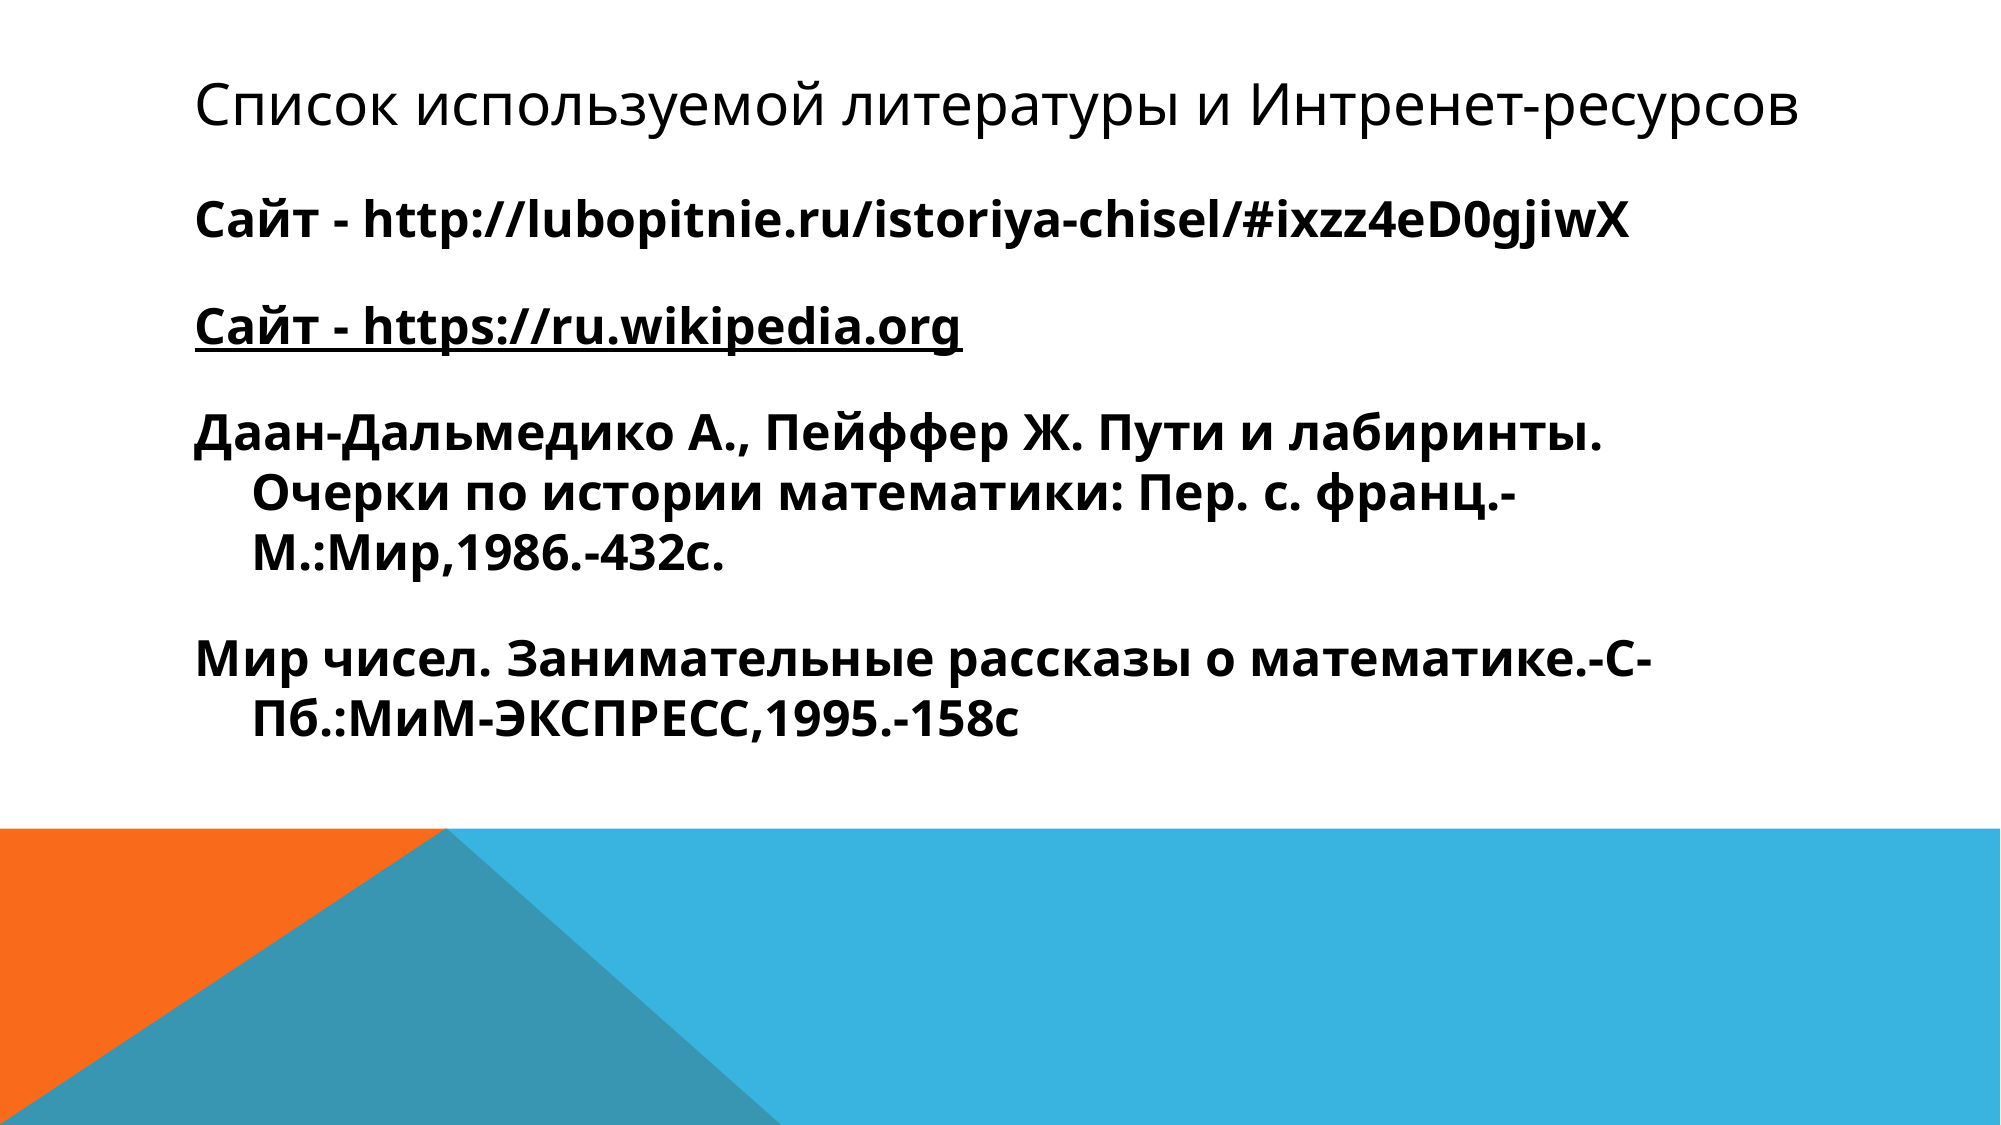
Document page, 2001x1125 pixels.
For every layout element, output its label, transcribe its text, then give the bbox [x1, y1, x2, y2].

title Список используемой литературы и Интренет-ресурсов [180, 60, 1825, 150]
list Сайт - http://lubopitnie.ru/istoriya-chisel/#ixzz4eD0gjiwX Сайт - https://ru.wikipedia.org Даан-Дальмедико А., Пейффер Ж. Пути и лабиринты. Очерки по истории математики: Пер. с. франц.-М.:Мир,1986.-432с. Мир чисел. Занимательные рассказы о математике.-С-Пб.:МиМ-ЭКСПРЕСС,1995.-158с [180, 180, 1825, 768]
